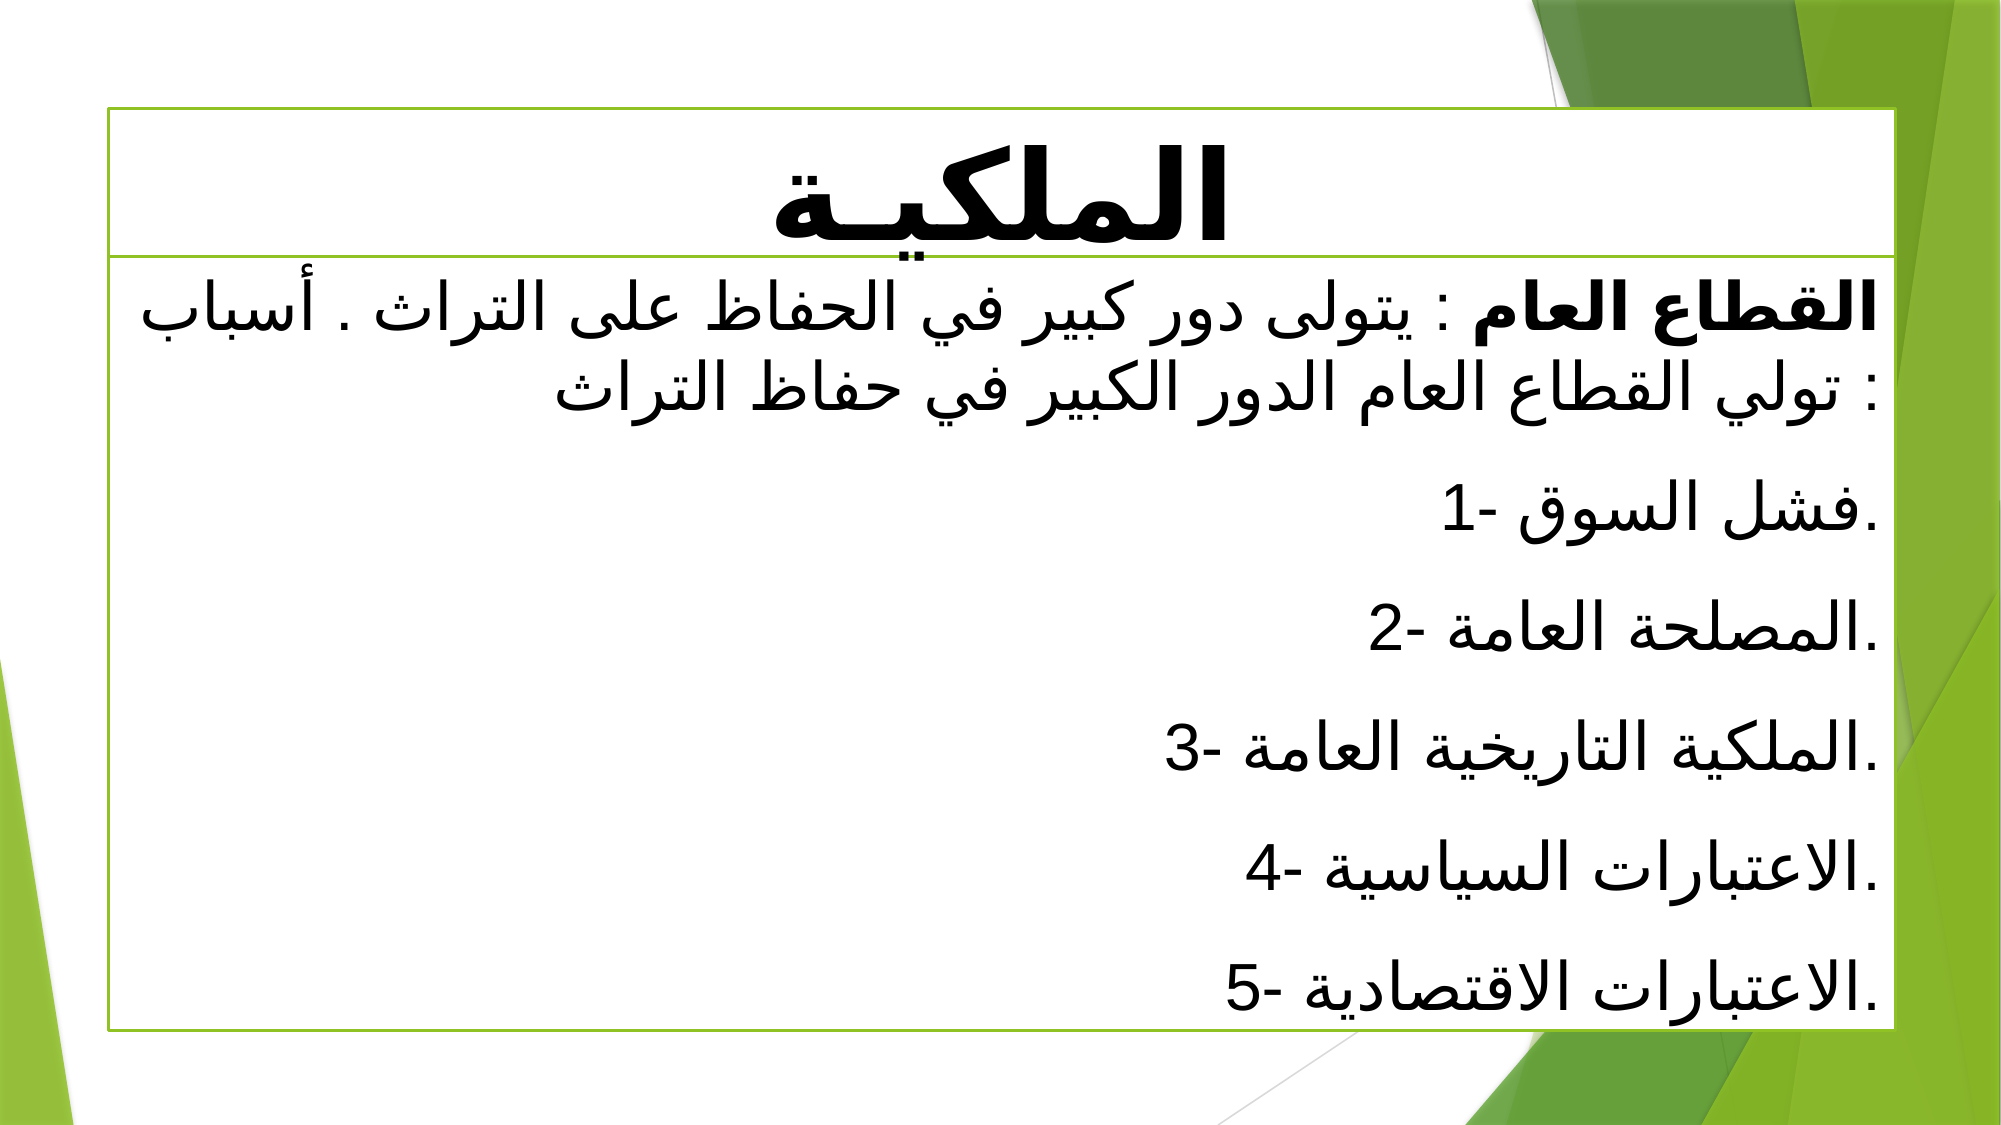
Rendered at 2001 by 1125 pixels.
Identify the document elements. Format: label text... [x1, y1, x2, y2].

title الملكيـة [107, 107, 1897, 258]
text_box القطاع العام : يتولى دور كبير في الحفاظ على التراث . أسباب تولي القطاع العام الدور الكبير في حفاظ التراث : 1- فشل السوق. 2- المصلحة العامة. 3- الملكية التاريخية العامة. 4- الاعتبارات السياسية. 5- الاعتبارات الاقتصادية. [107, 258, 1897, 1032]
